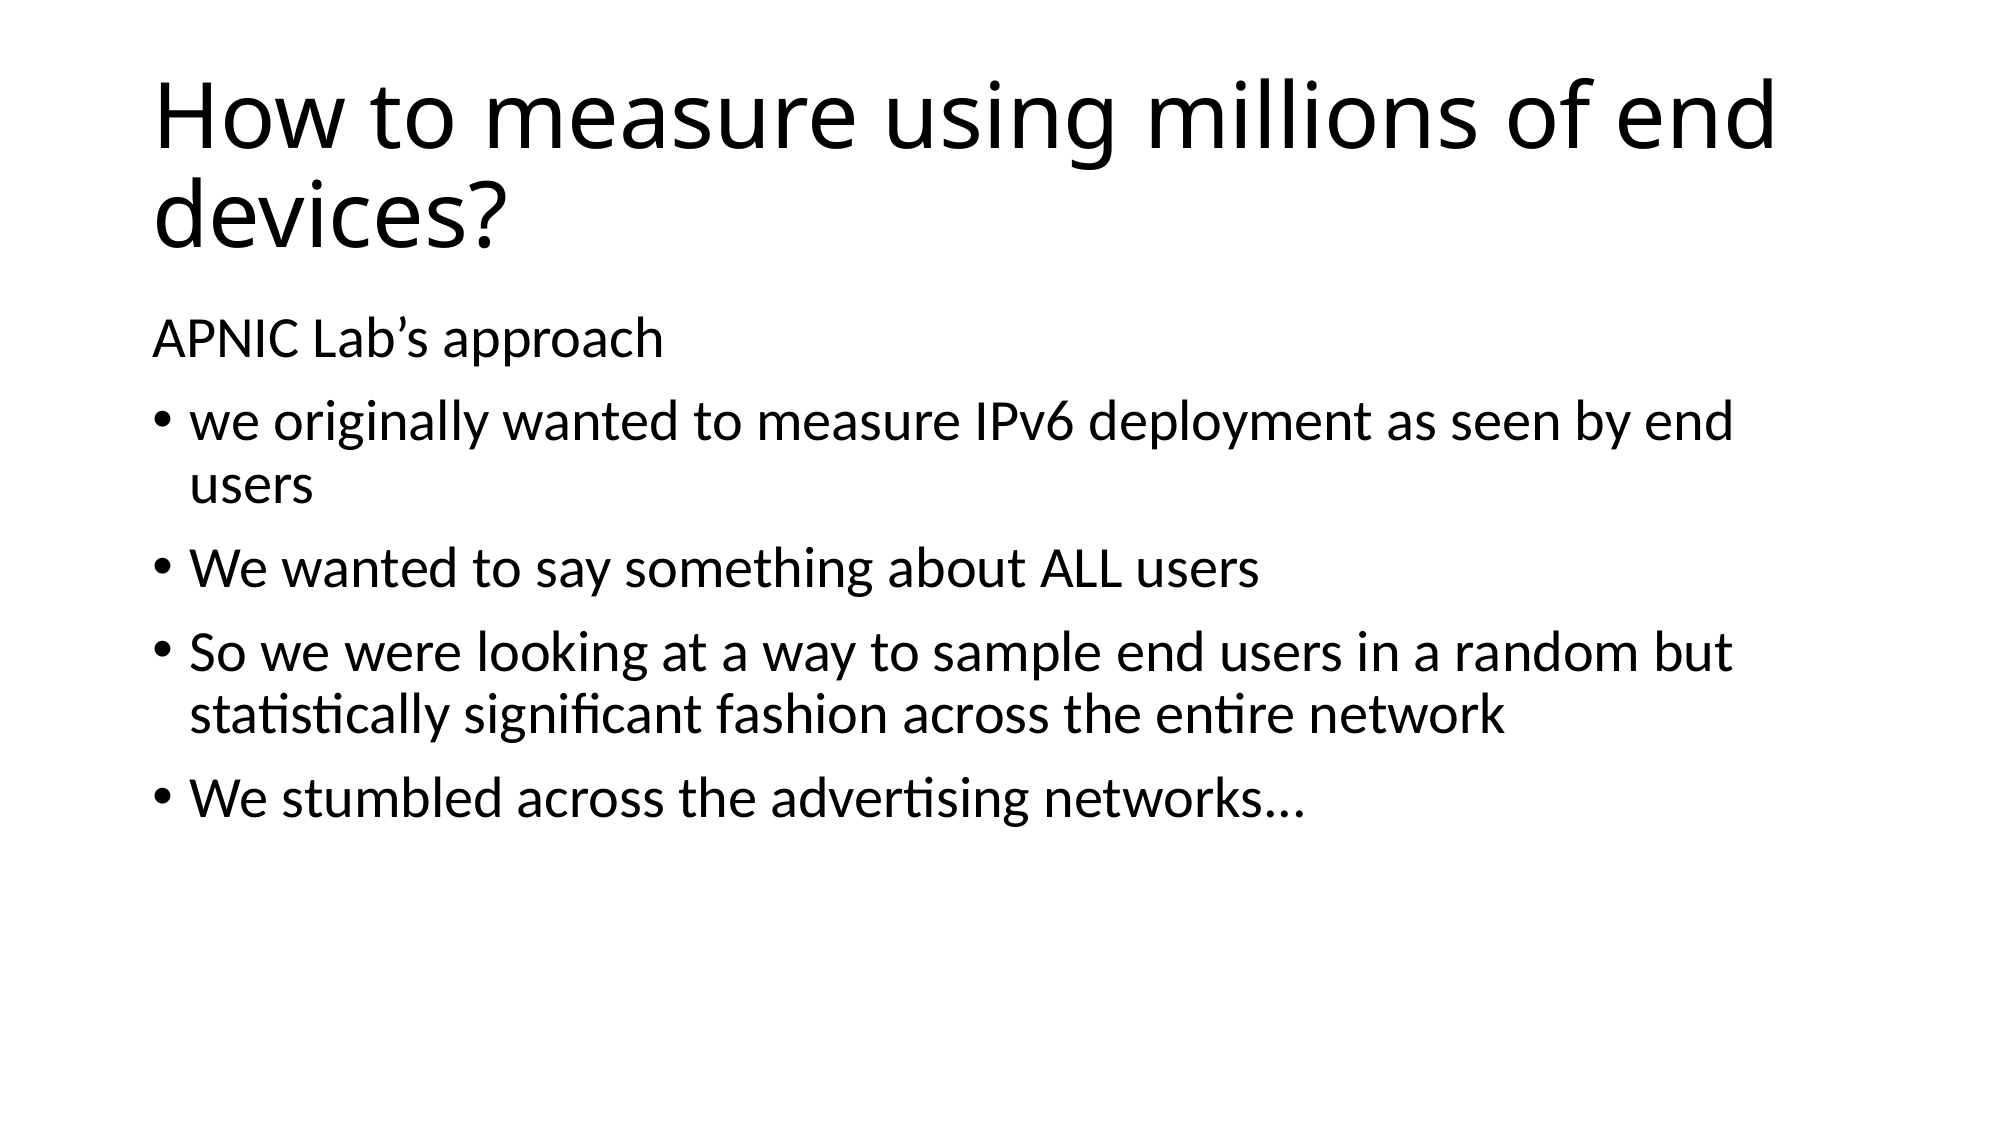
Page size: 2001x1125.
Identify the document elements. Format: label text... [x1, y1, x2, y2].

title How to measure using millions of end devices? [137, 59, 1863, 278]
list APNIC Lab’s approach we originally wanted to measure IPv6 deployment as seen by end users We wanted to say something about ALL users So we were looking at a way to sample end users in a random but statistically significant fashion across the entire network We stumbled across the advertising networks... [137, 299, 1863, 1014]
